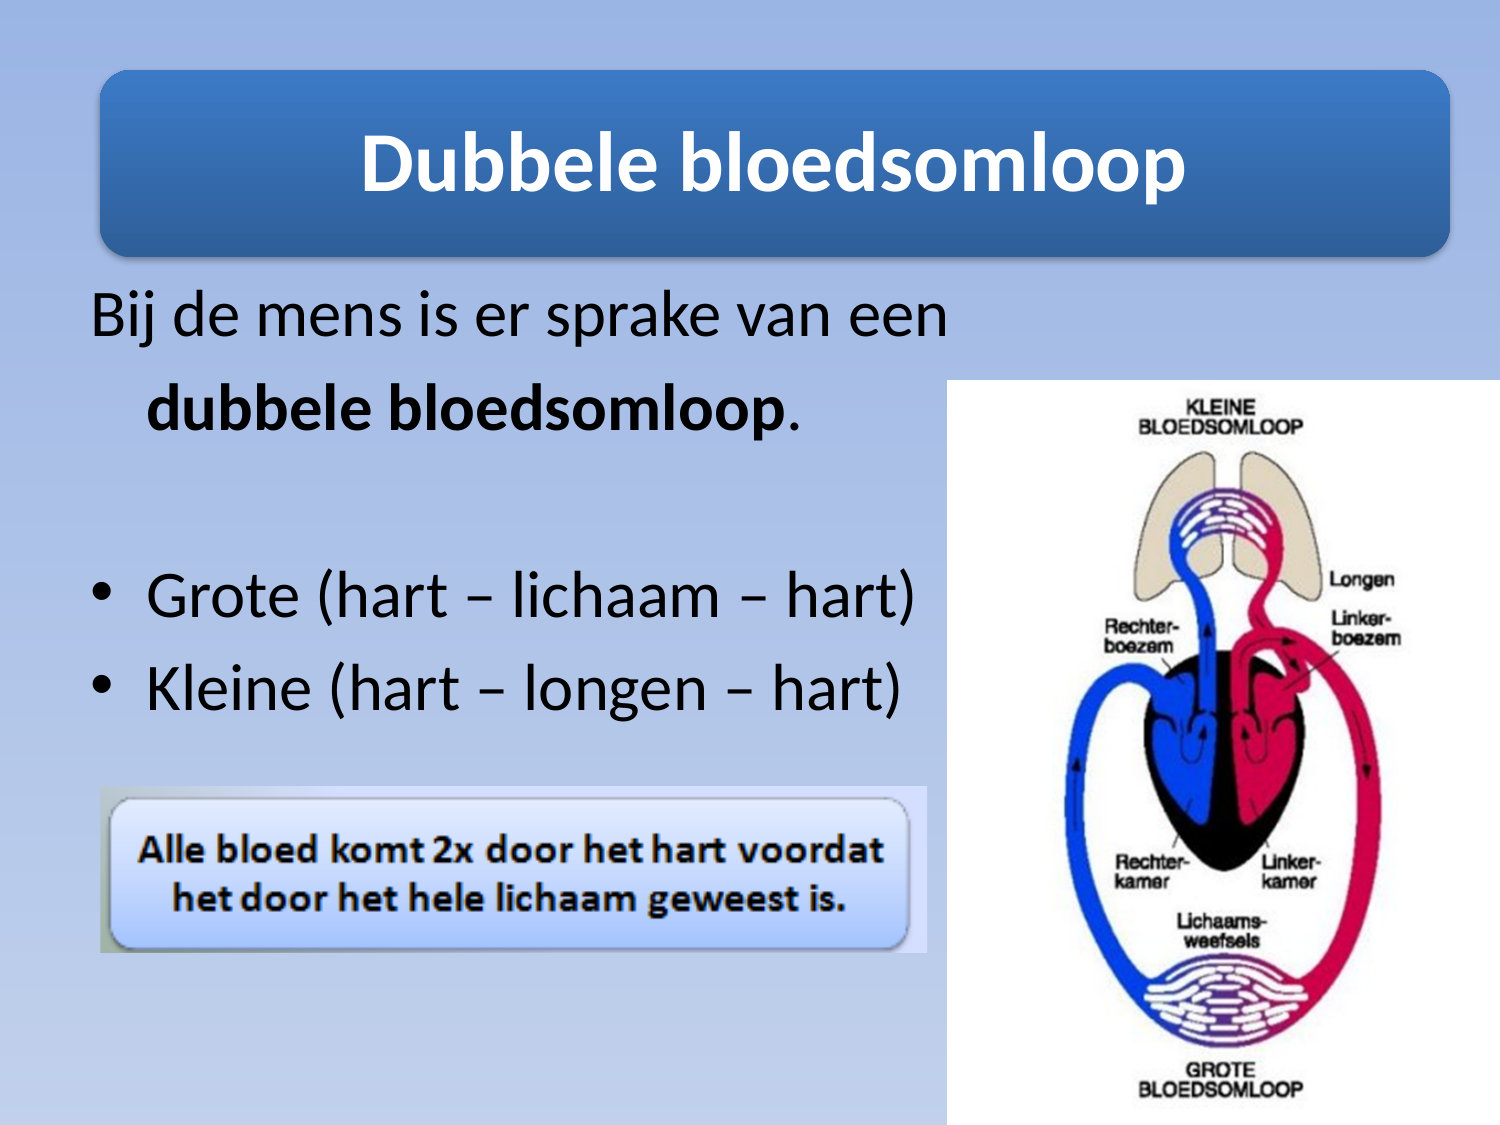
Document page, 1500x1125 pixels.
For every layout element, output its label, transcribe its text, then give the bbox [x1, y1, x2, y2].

picture [947, 380, 1500, 1125]
picture [100, 786, 928, 953]
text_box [99, 69, 1451, 258]
list Bij de mens is er sprake van een dubbele bloedsomloop. Grote (hart – lichaam – hart) Kleine (hart – longen – hart) [75, 262, 1425, 1005]
